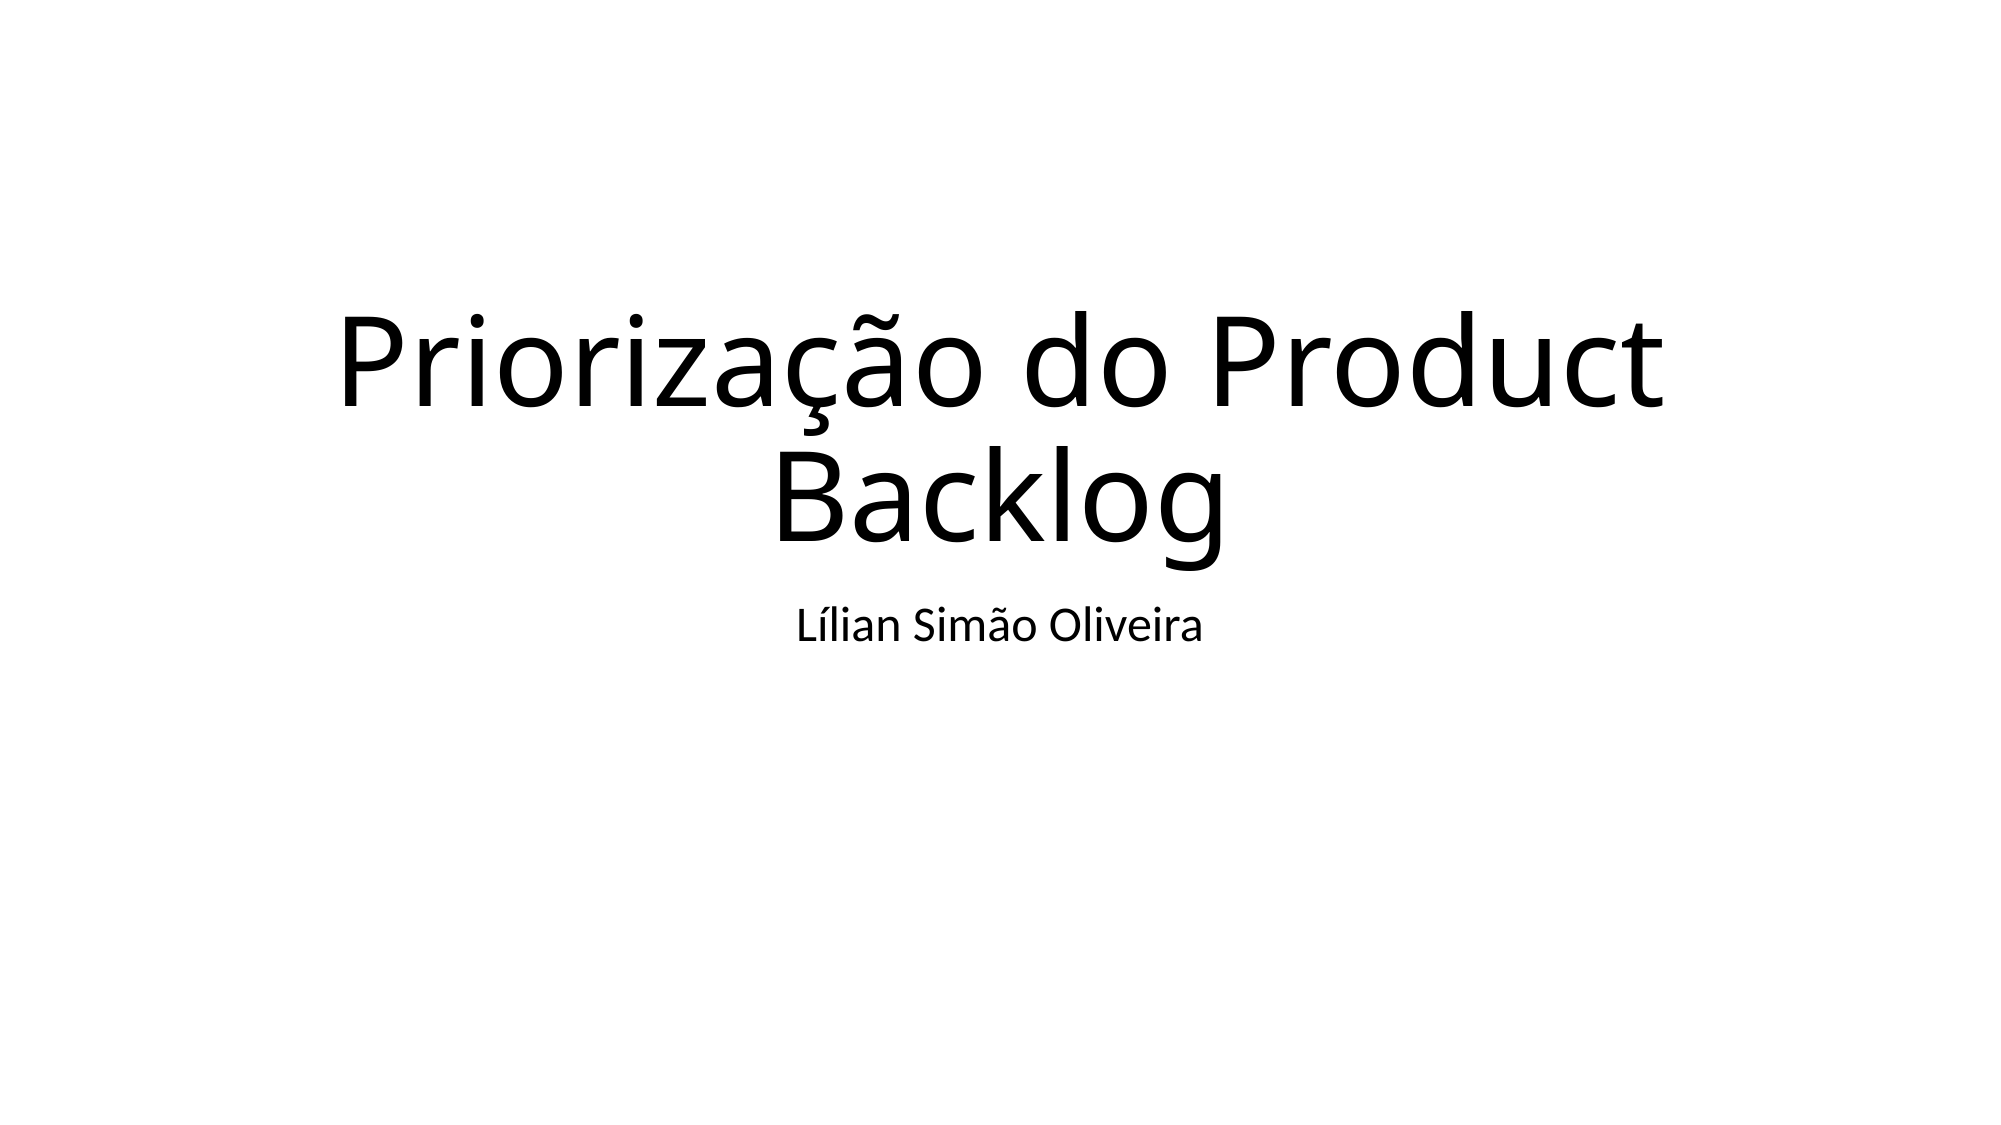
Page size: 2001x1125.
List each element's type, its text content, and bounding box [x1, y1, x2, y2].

title Priorização do Product Backlog [249, 184, 1750, 576]
subtitle Lílian Simão Oliveira [249, 590, 1750, 863]
